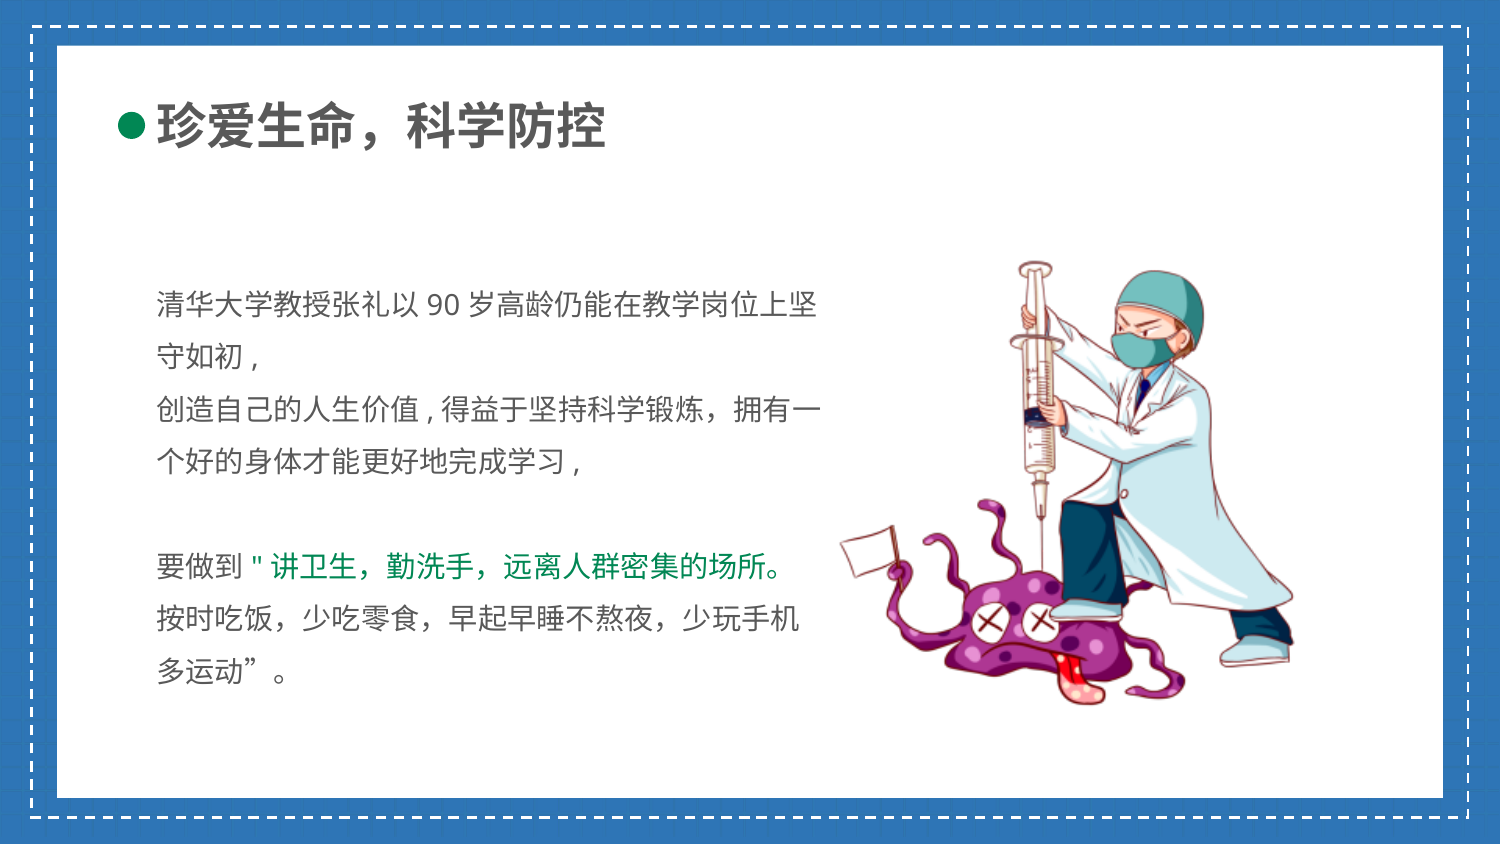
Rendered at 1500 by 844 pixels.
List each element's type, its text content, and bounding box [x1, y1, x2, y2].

text_box 清华大学教授张礼以90岁高龄仍能在教学岗位上坚守如初, 创造自己的人生价值,得益于坚持科学锻炼，拥有一个好的身体才能更好地完成学习, 要做到"讲卫生，勤洗手，远离人群密集的场所。 按时吃饭，少吃零食，早起早睡不熬夜，少玩手机多运动”。 [145, 262, 709, 694]
text_box 珍爱生命，科学防控 [145, 89, 726, 161]
picture [709, 233, 1429, 713]
text_box [0, 0, 1499, 837]
